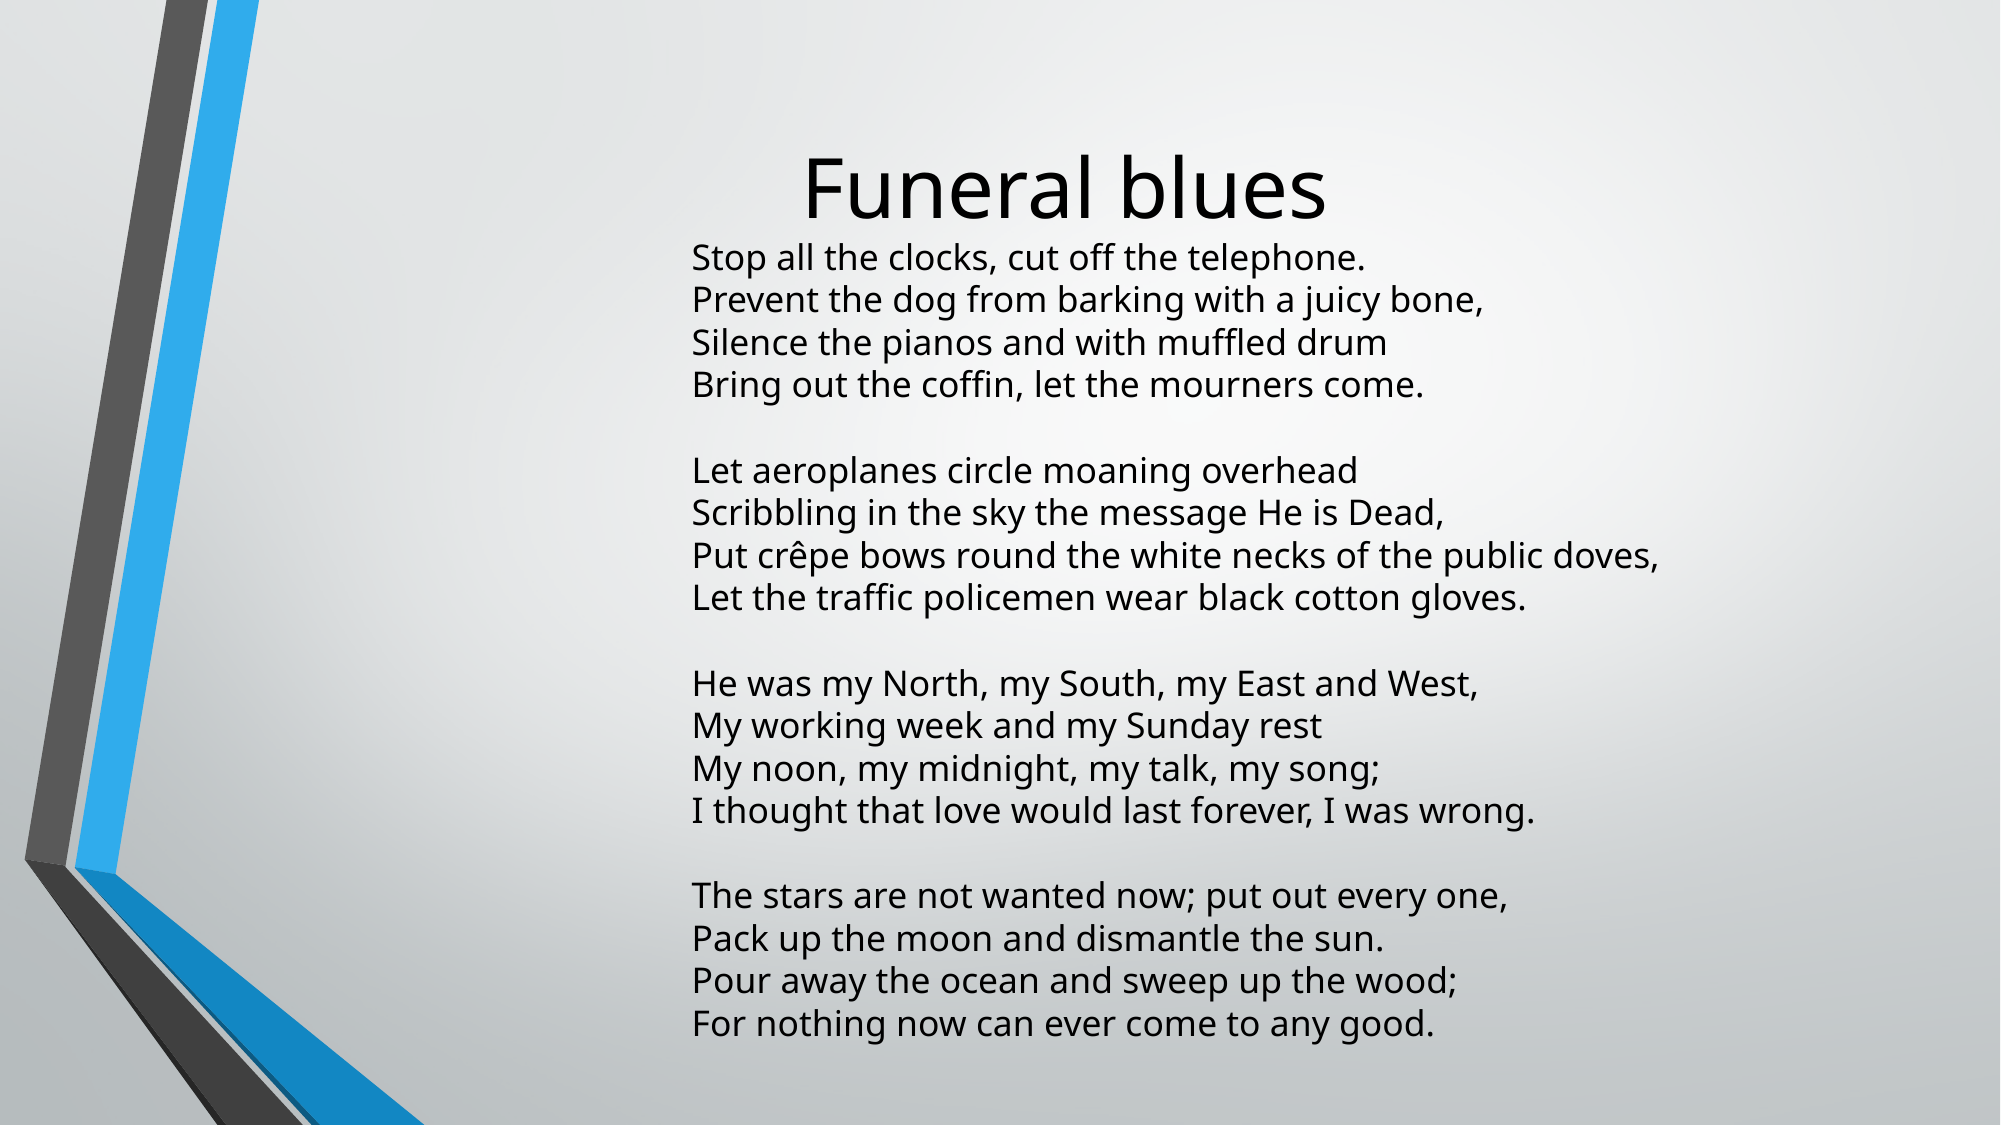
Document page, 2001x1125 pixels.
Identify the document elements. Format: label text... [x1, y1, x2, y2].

list Stop all the clocks, cut off the telephone. Prevent the dog from barking with a juicy bone, Silence the pianos and with muffled drum Bring out the coffin, let the mourners come. Let aeroplanes circle moaning overhead Scribbling in the sky the message He is Dead, Put crêpe bows round the white necks of the public doves, Let the traffic policemen wear black cotton gloves. He was my North, my South, my East and West, My working week and my Sunday rest My noon, my midnight, my talk, my song; I thought that love would last forever, I was wrong. The stars are not wanted now; put out every one, Pack up the moon and dismantle the sun. Pour away the ocean and sweep up the wood; For nothing now can ever come to any good. [676, 224, 1887, 1054]
title Funeral blues [243, 112, 1887, 258]
